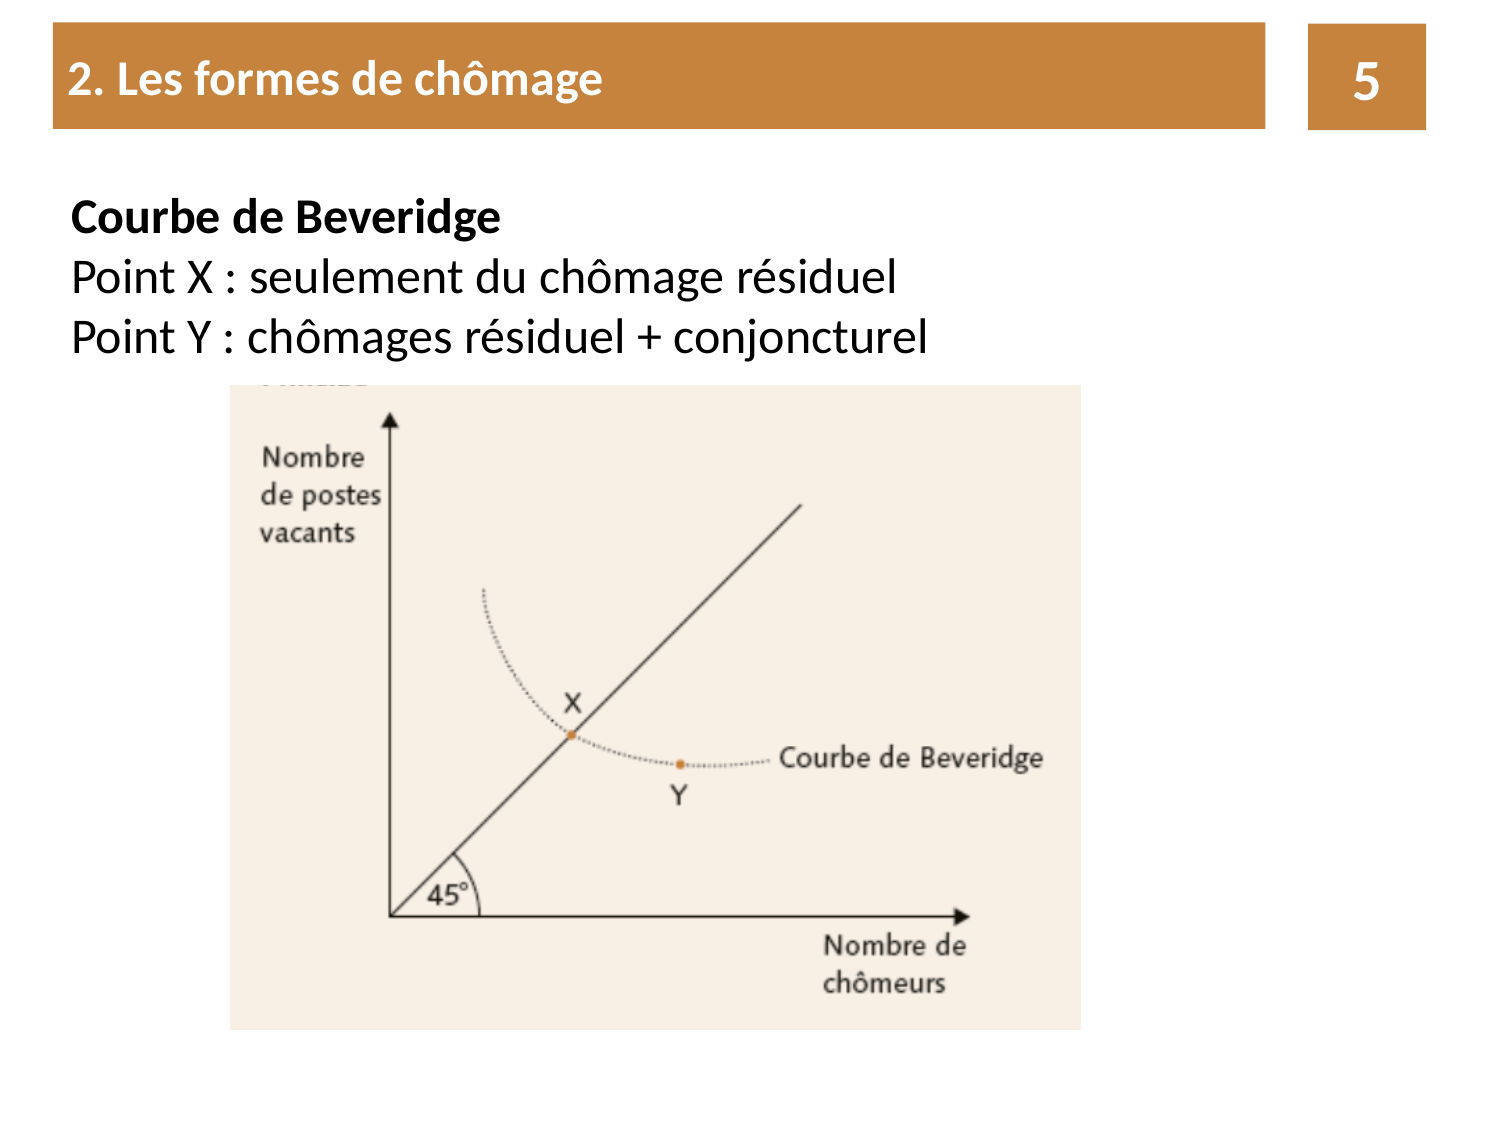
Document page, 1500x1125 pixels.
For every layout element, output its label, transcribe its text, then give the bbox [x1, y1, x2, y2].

text_box 5 [1308, 23, 1427, 131]
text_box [230, 385, 1081, 1030]
text_box Courbe de Beveridge Point X : seulement du chômage résiduel Point Y : chômages résiduel + conjoncturel [56, 175, 1418, 431]
text_box 2. Les formes de chômage [52, 22, 1266, 129]
